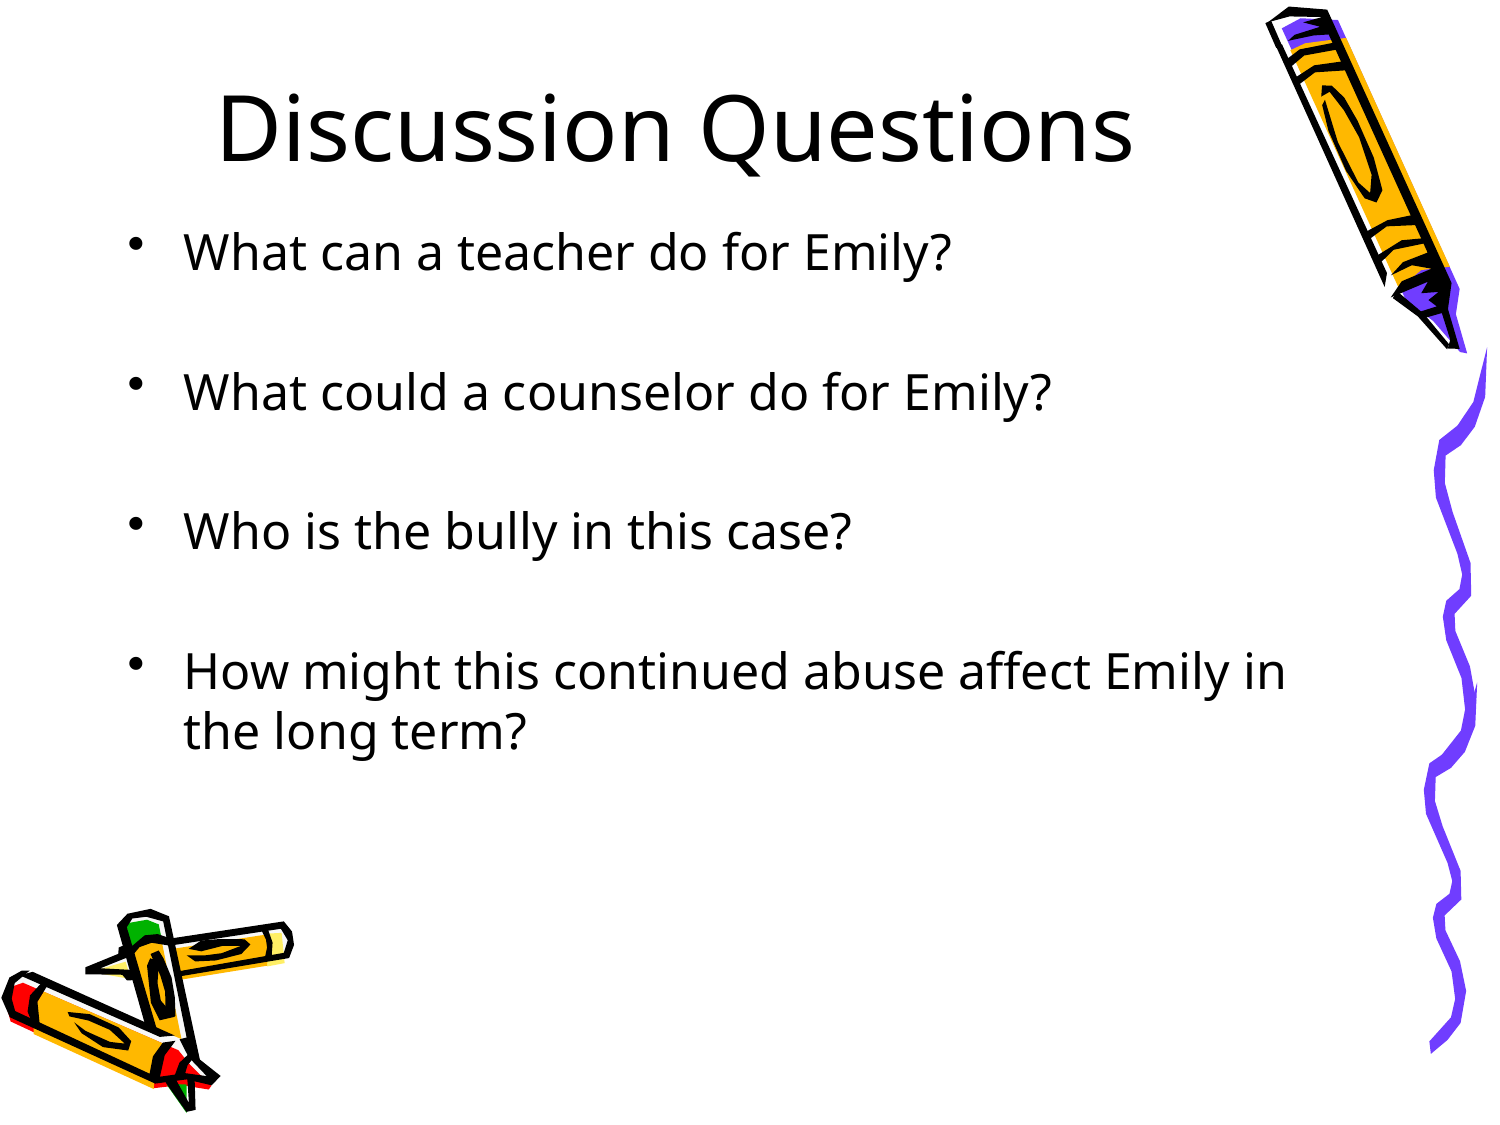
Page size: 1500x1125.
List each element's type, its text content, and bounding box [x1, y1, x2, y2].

list What can a teacher do for Emily? What could a counselor do for Emily? Who is the bully in this case? How might this continued abuse affect Emily in the long term? [112, 212, 1376, 913]
title Discussion Questions [112, 24, 1240, 188]
